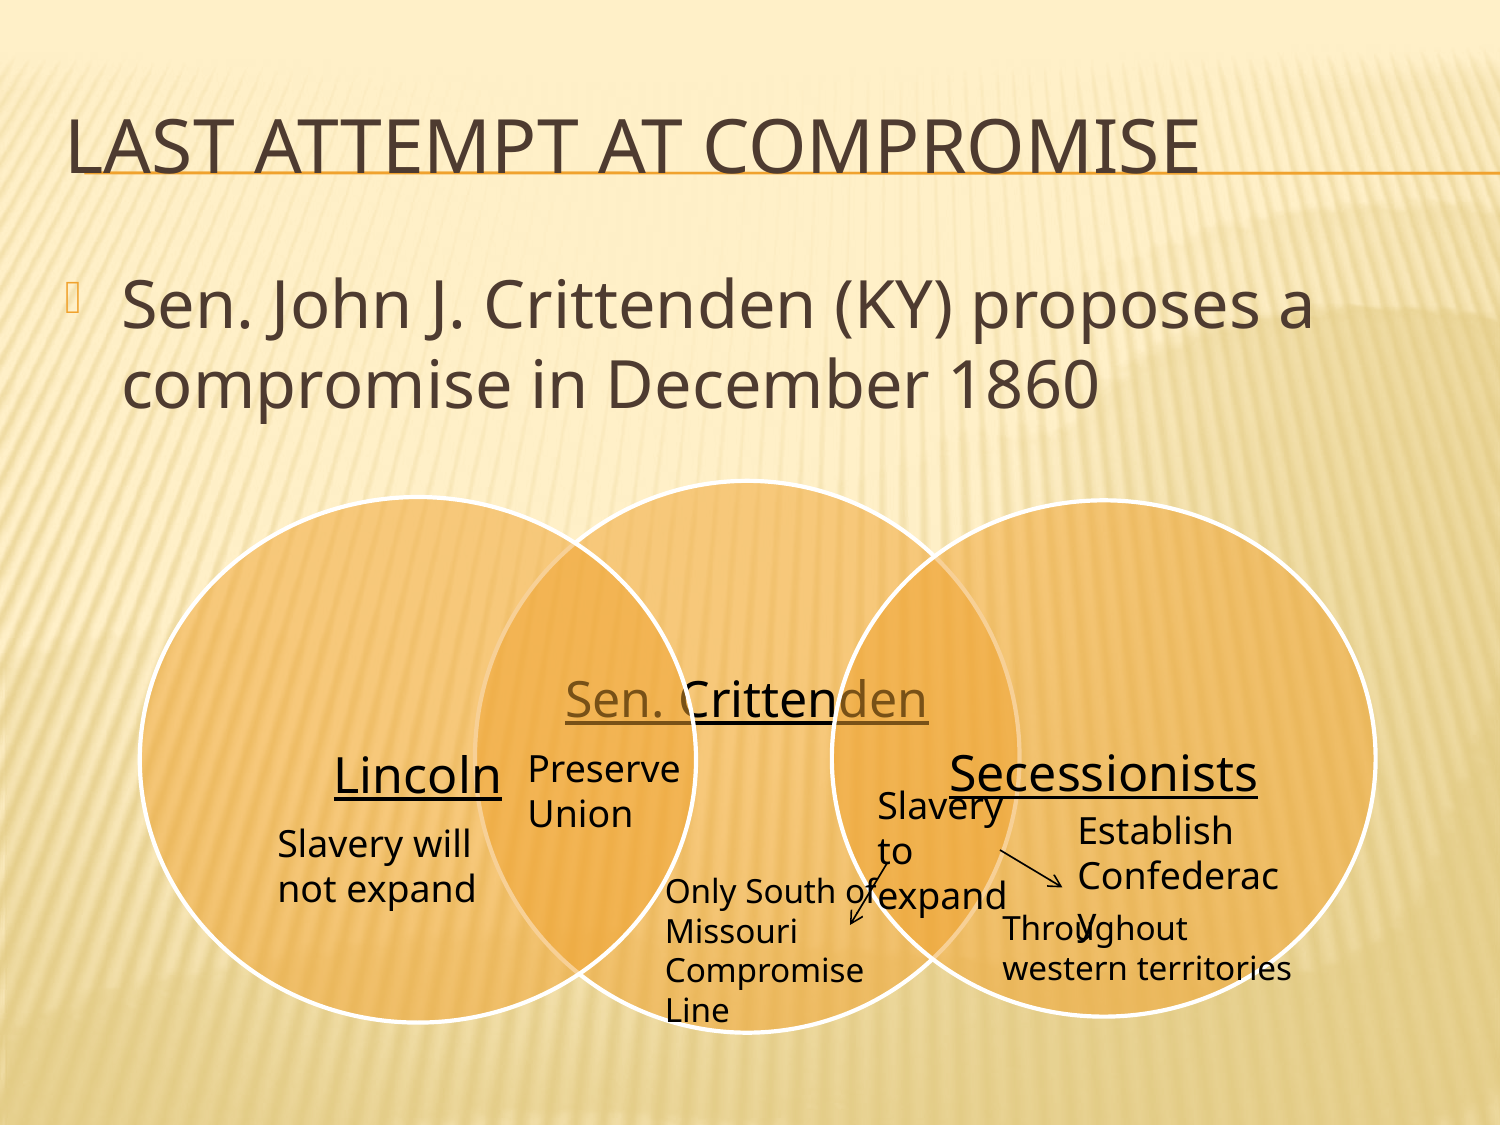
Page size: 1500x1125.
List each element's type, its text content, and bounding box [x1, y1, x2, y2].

title Last Attempt at Compromise [50, 75, 1475, 213]
list Sen. John J. Crittenden (KY) proposes a compromise in December 1860 [50, 254, 1475, 998]
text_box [837, 874, 901, 913]
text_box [999, 849, 1063, 888]
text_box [112, 424, 1426, 1092]
